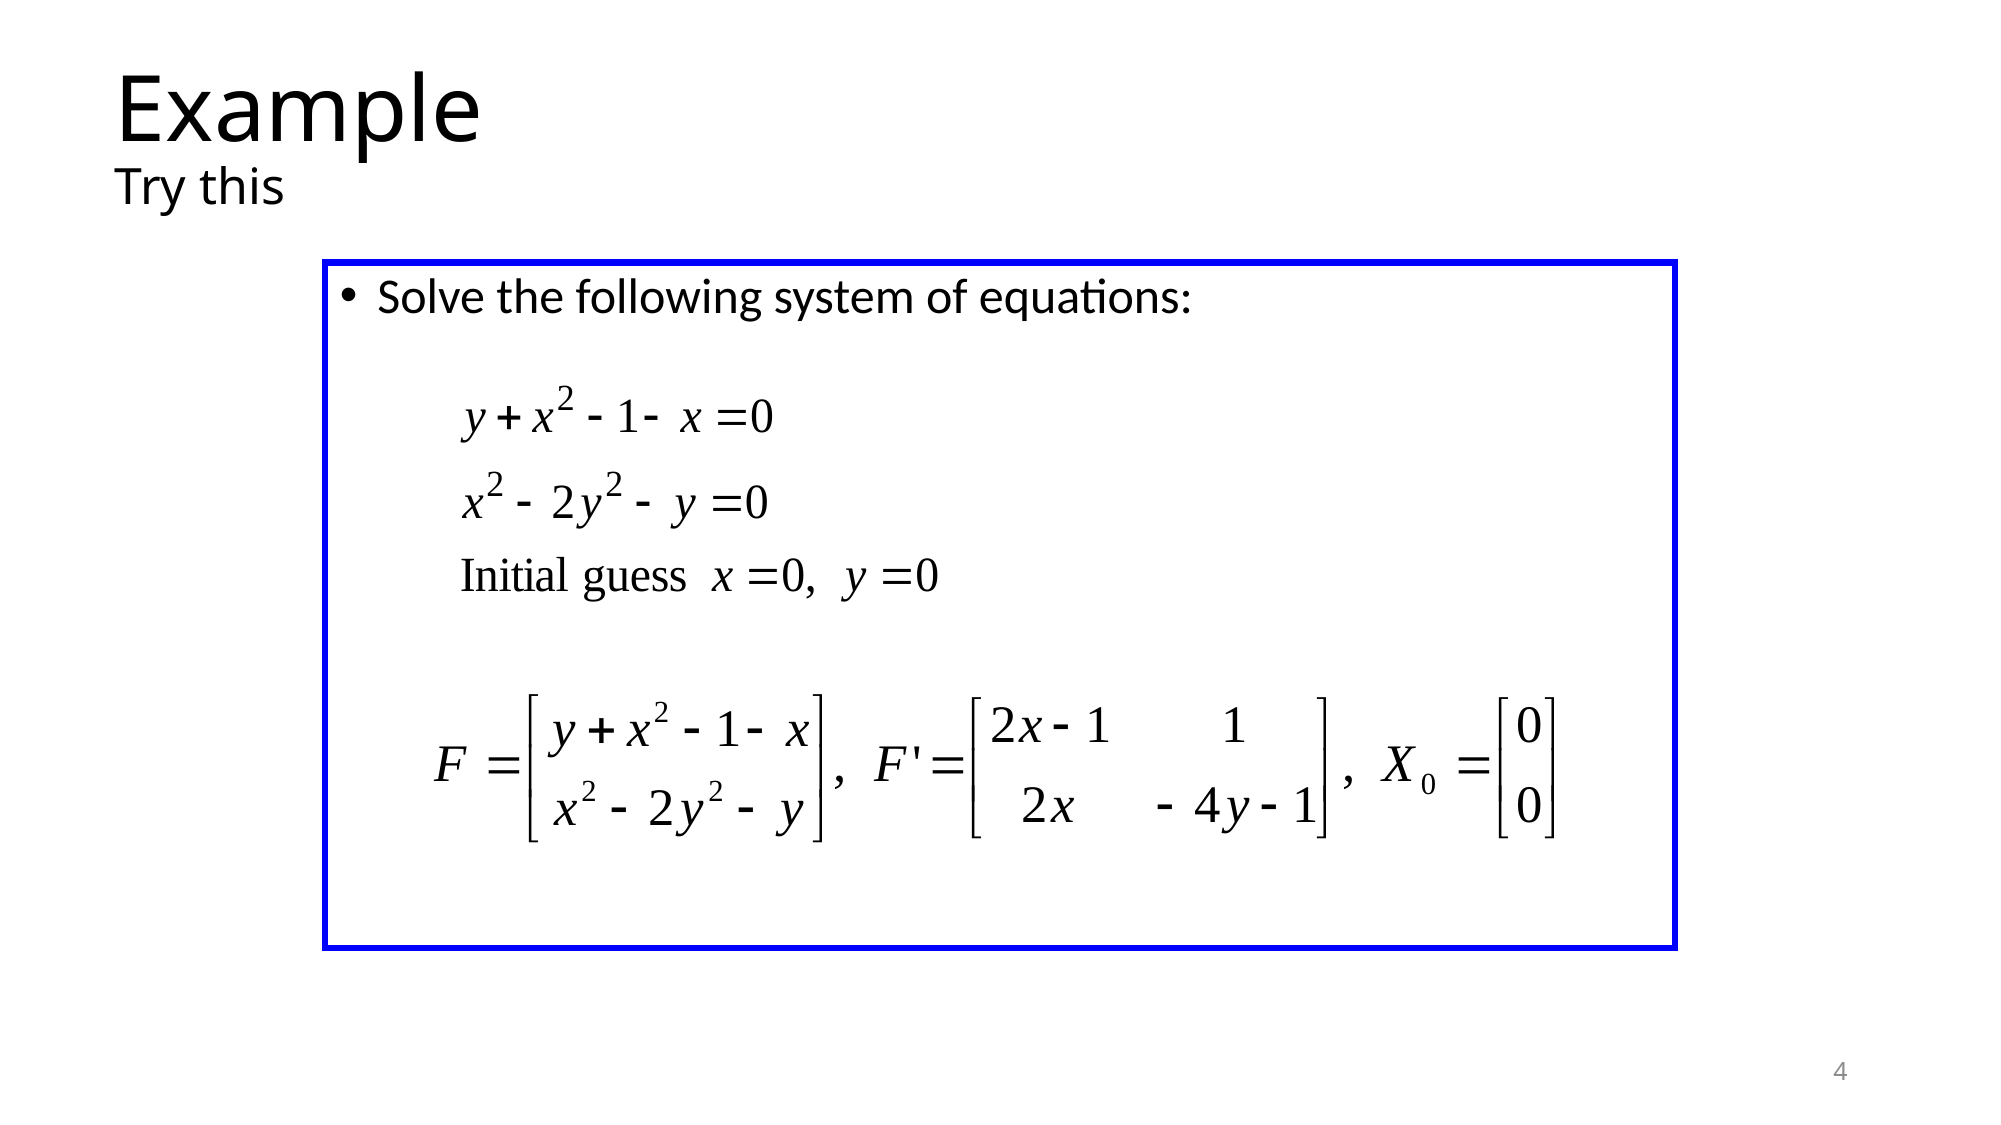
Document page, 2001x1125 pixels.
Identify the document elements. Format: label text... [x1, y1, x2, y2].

list Solve the following system of equations: [324, 262, 1675, 949]
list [452, 370, 948, 613]
slide_number 4 [1412, 1042, 1863, 1103]
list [424, 685, 1575, 852]
title Example Try this [99, 45, 1900, 233]
